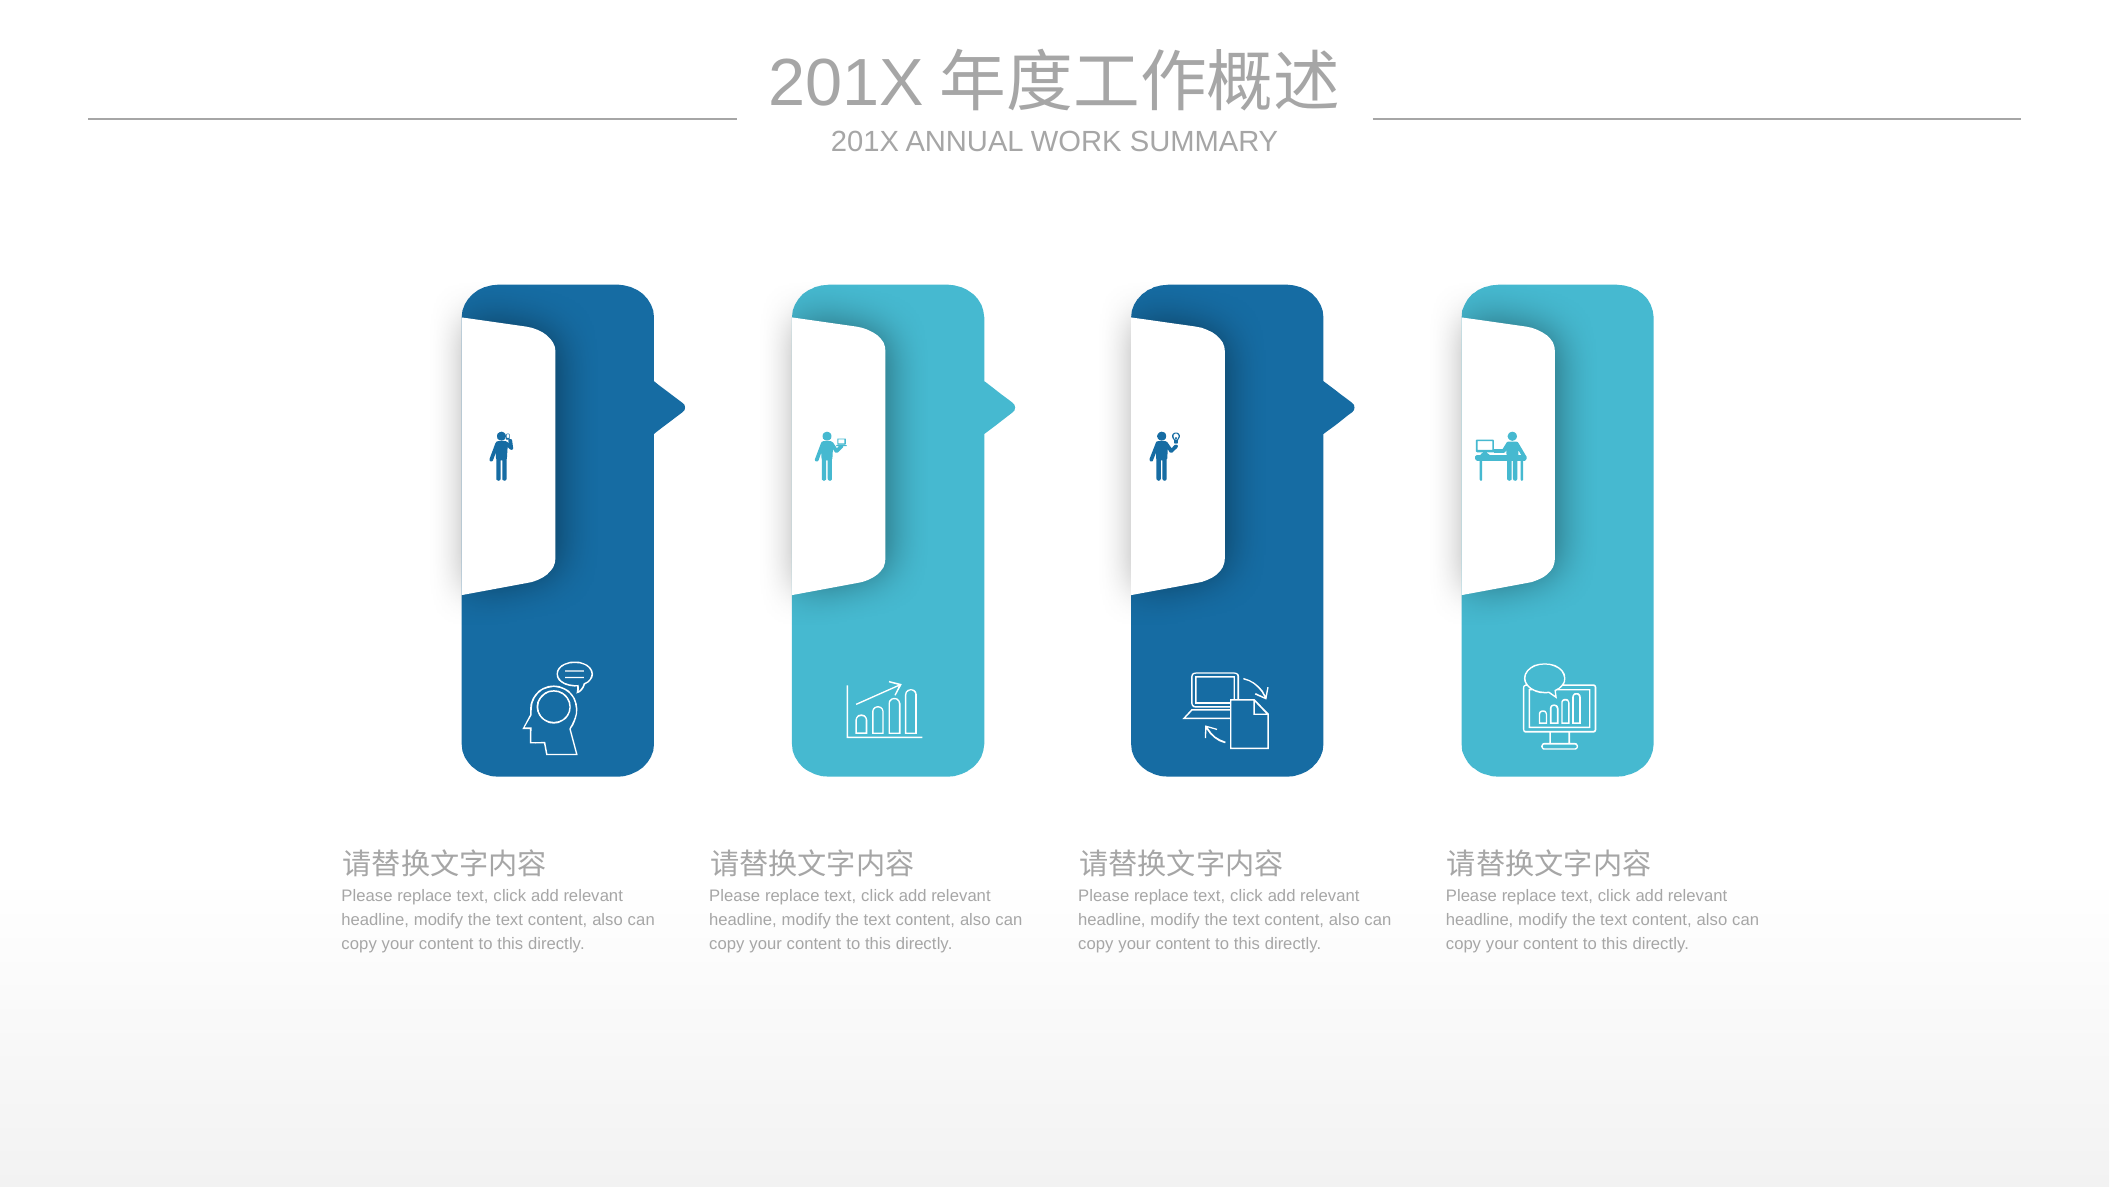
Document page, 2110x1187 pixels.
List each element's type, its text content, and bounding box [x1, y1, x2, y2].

text_box 201X ANNUAL WORK SUMMARY [824, 122, 1285, 158]
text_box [461, 317, 556, 596]
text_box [791, 317, 886, 596]
text_box Please replace text, click add relevant headline, modify the text content, also can copy your content to this directly. [694, 873, 1045, 960]
text_box 请替换文字内容 [1064, 831, 1299, 888]
text_box Please replace text, click add relevant headline, modify the text content, also can copy your content to this directly. [1063, 873, 1414, 960]
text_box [522, 661, 1597, 756]
text_box [461, 284, 686, 777]
text_box Please replace text, click add relevant headline, modify the text content, also can copy your content to this directly. [1431, 873, 1782, 960]
text_box [1131, 284, 1355, 661]
text_box 请替换文字内容 [1432, 831, 1667, 888]
text_box [794, 756, 982, 777]
text_box 请替换文字内容 [327, 831, 563, 888]
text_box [1461, 317, 1555, 596]
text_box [1131, 317, 1225, 596]
text_box Please replace text, click add relevant headline, modify the text content, also can copy your content to this directly. [326, 873, 677, 960]
text_box 请替换文字内容 [695, 831, 930, 888]
text_box 201X年度工作概述 [730, 38, 1379, 119]
text_box [1461, 284, 1654, 777]
text_box [791, 284, 1016, 661]
text_box [1133, 756, 1321, 777]
